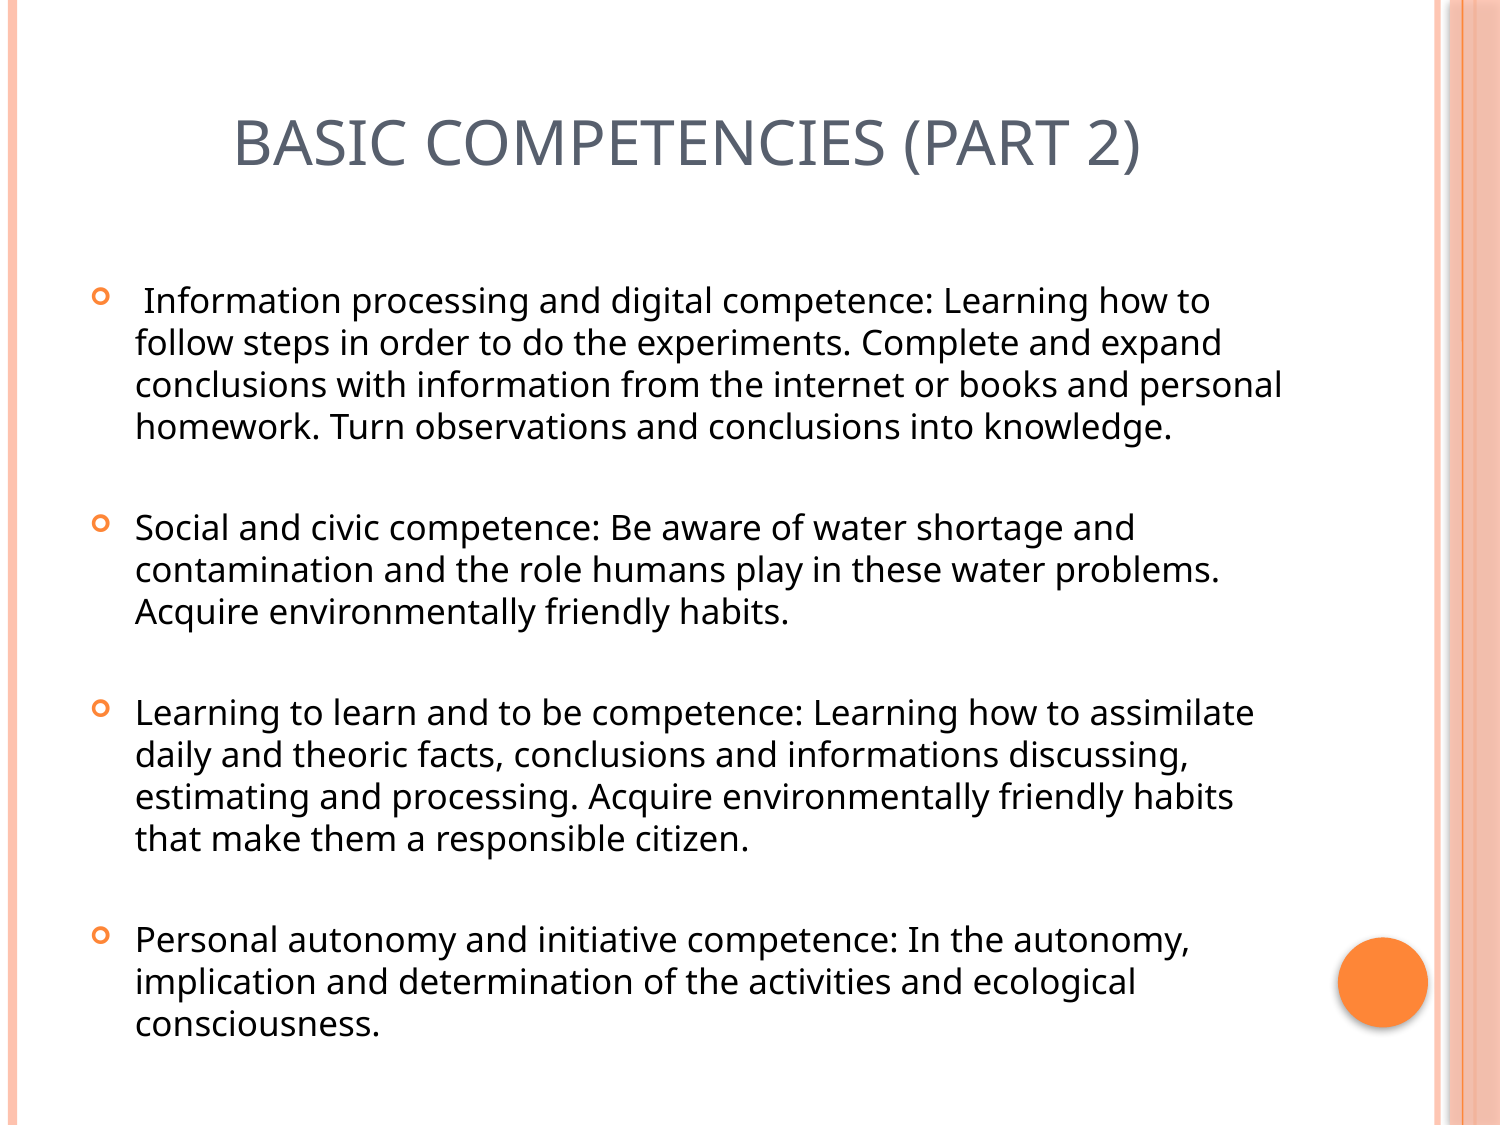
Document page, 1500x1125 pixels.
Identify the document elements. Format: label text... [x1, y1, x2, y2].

title Basic Competencies (PART 2) [75, 54, 1300, 186]
list Information processing and digital competence: Learning how to follow steps in order to do the experiments. Complete and expand conclusions with information from the internet or books and personal homework. Turn observations and conclusions into knowledge. Social and civic competence: Be aware of water shortage and contamination and the role humans play in these water problems. Acquire environmentally friendly habits. Learning to learn and to be competence: Learning how to assimilate daily and theoric facts, conclusions and informations discussing, estimating and processing. Acquire environmentally friendly habits that make them a responsible citizen. Personal autonomy and initiative competence: In the autonomy, implication and determination of the activities and ecological consciousness. [75, 270, 1300, 1071]
